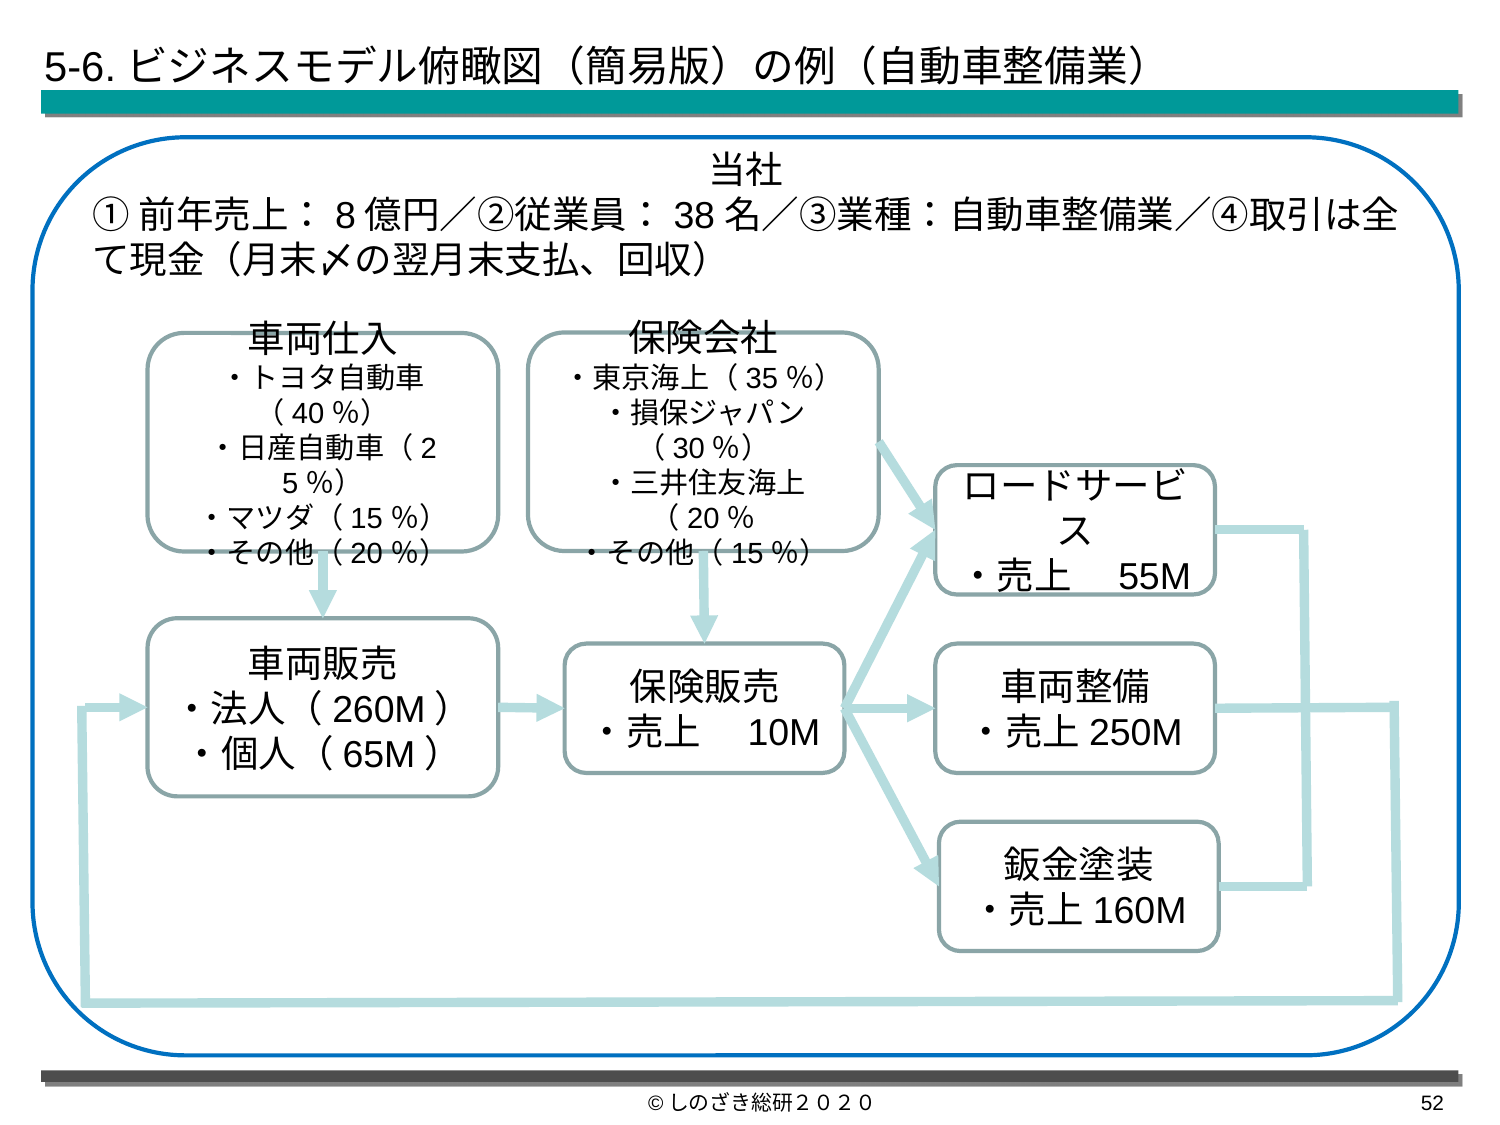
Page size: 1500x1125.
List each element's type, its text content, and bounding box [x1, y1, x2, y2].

text_box 保険販売 ・売上 10M [562, 641, 839, 776]
slide_number 51 [1108, 1082, 1459, 1125]
text_box 当社 ①前年売上：8億円／②従業員：38名／③業種：自動車整備業／④取引は全て現金（月末〆の翌月末支払、回収） [30, 135, 1461, 1058]
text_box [81, 705, 86, 1008]
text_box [844, 529, 936, 709]
text_box 車両整備 ・売上250M [941, 641, 1218, 776]
text_box ロードサービス ・売上 55M [941, 463, 1218, 597]
text_box 車両仕入 ・トヨタ自動車（40％） ・日産自動車（25％） ・マツダ（15％） ・その他（20％） [145, 330, 501, 554]
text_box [1303, 529, 1308, 887]
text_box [878, 441, 936, 531]
text_box 5-6.ビジネスモデル俯瞰図（簡易版）の例（自動車整備業） [29, 32, 1233, 97]
text_box 鈑金塗装 ・売上160M [936, 819, 1221, 954]
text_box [844, 713, 940, 887]
footer ©しのざき総研２０２０ [524, 1082, 1000, 1125]
text_box 保険会社 ・東京海上（35％） ・損保ジャパン（30％） ・三井住友海上（20％ ・その他（15％） [525, 330, 881, 554]
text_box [1393, 700, 1399, 1000]
text_box 車両販売 ・法人（260M） ・個人（65M） [145, 616, 501, 799]
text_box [91, 1000, 1399, 1004]
